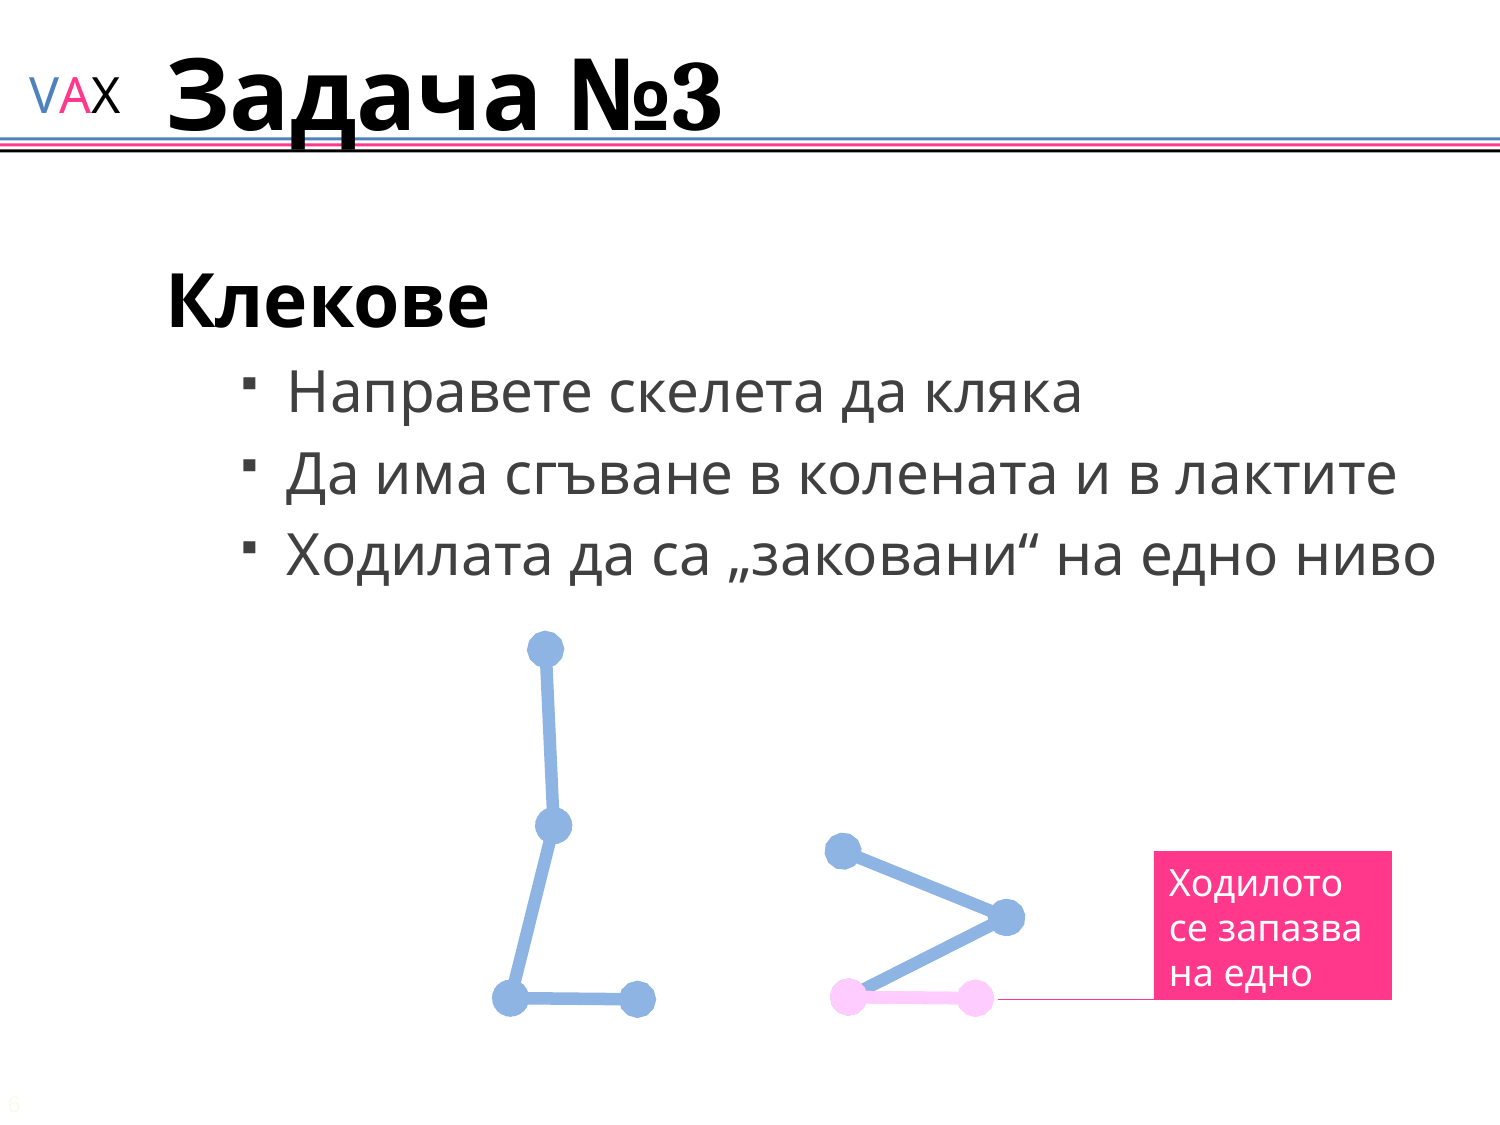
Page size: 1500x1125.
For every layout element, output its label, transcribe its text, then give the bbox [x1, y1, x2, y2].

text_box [510, 649, 638, 1000]
title Задача №3 [0, 37, 1500, 144]
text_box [1009, 851, 1392, 1000]
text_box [842, 850, 1008, 999]
list Клекове Направете скелета да кляка Да има сгъване в колената и в лактите Ходилата да са „заковани“ на едно ниво [150, 200, 1488, 1113]
